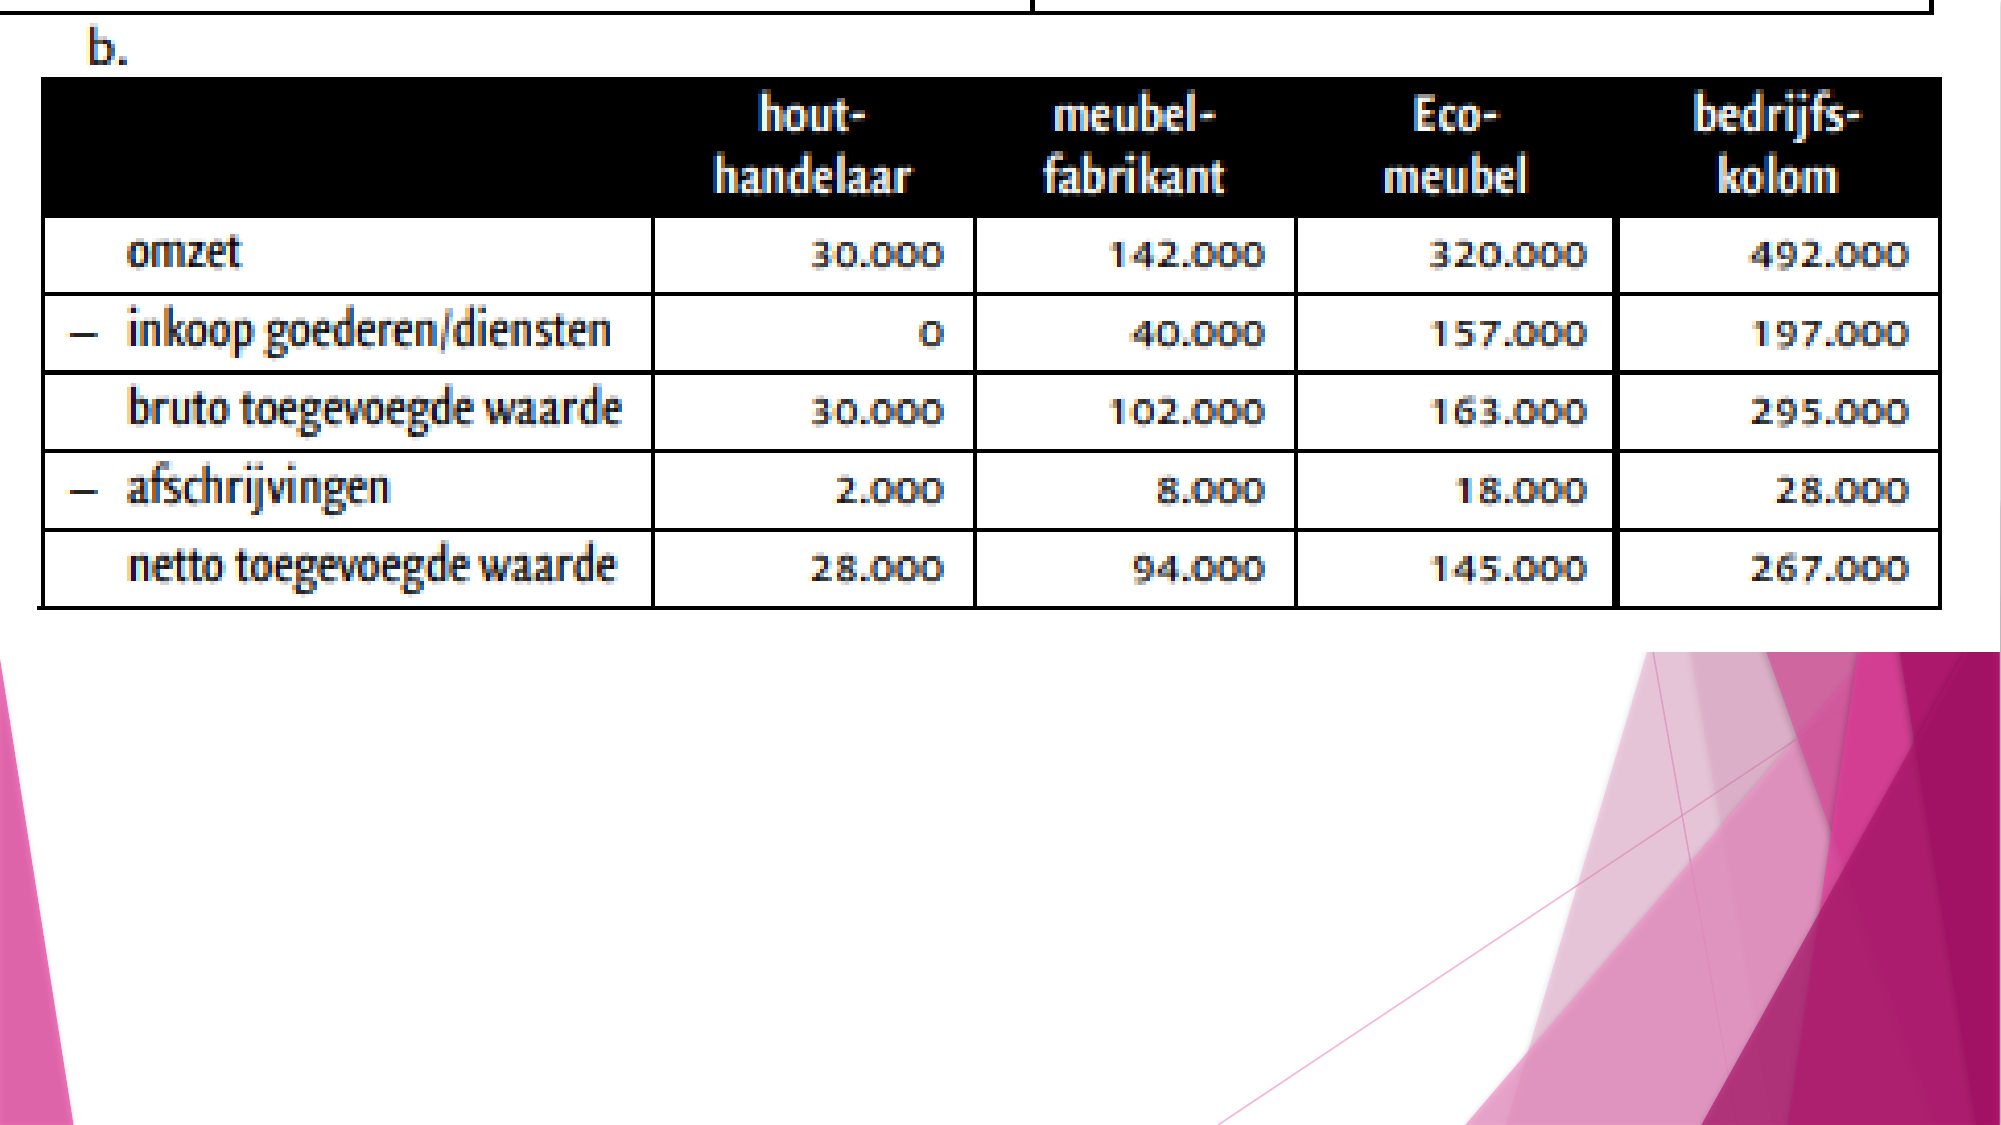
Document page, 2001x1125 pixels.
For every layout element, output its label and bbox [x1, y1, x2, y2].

picture [0, 0, 2000, 653]
